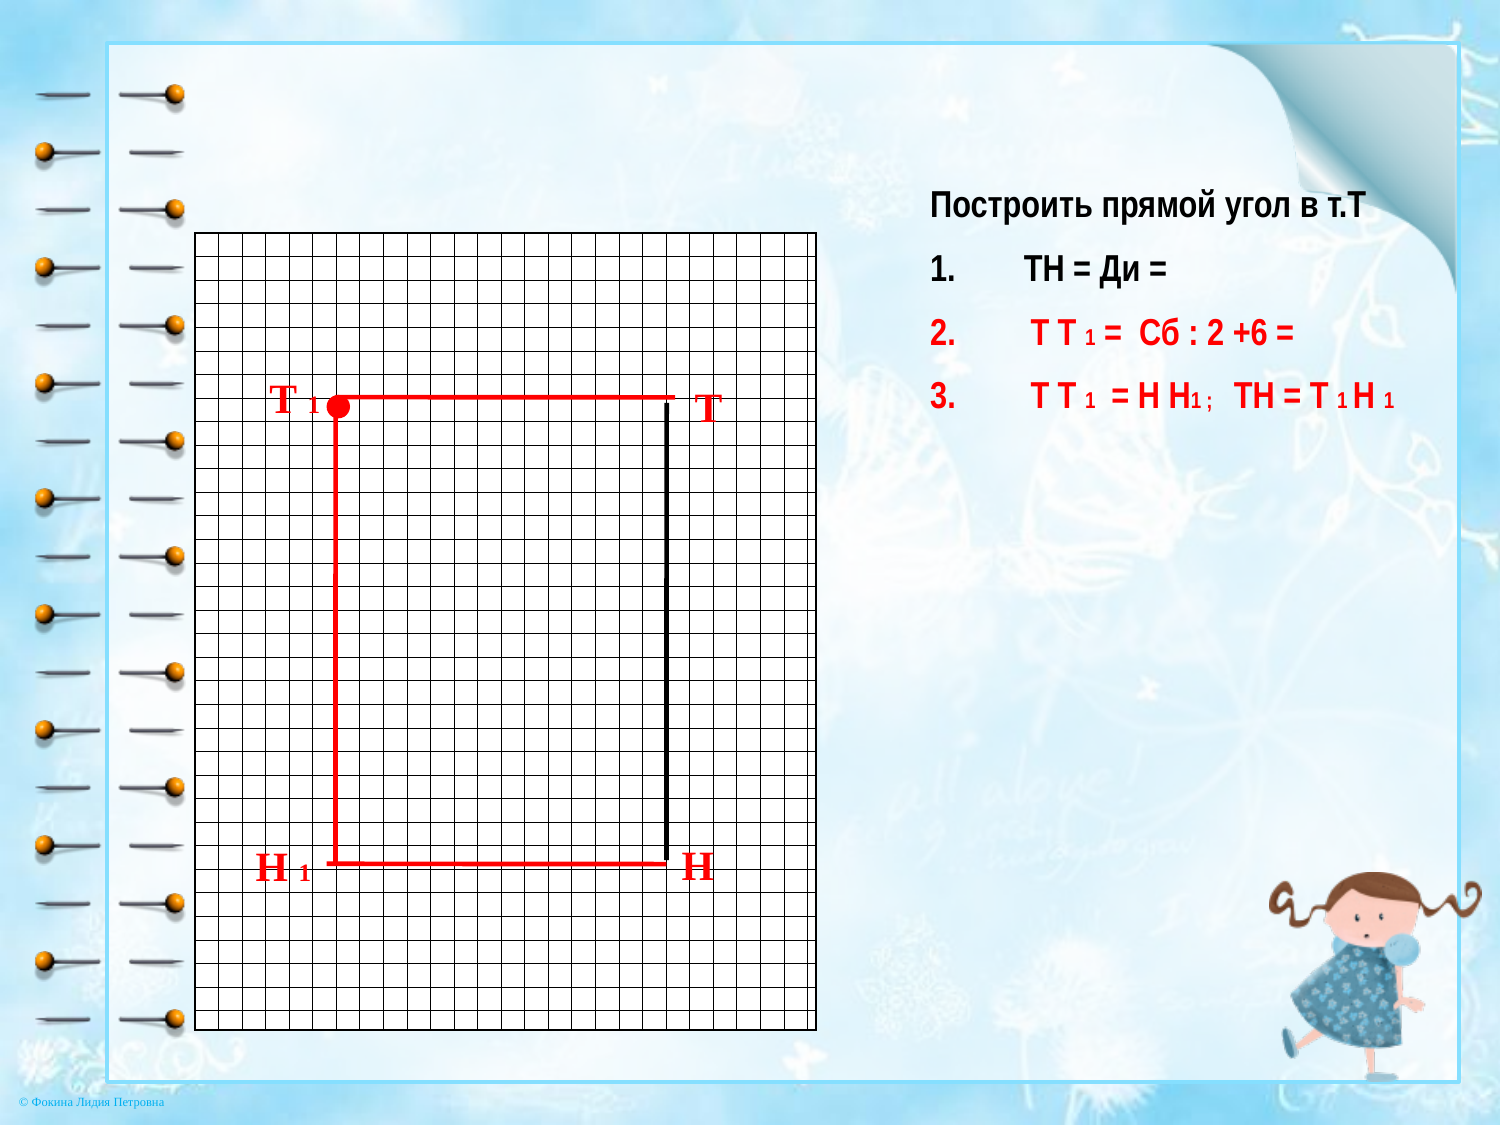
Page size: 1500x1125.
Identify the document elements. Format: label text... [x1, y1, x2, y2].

text_box Н 1 [240, 832, 327, 898]
text_box Т 1 [254, 364, 336, 430]
text_box [324, 392, 353, 421]
text_box Построить прямой угол в т.Т 1. ТН = Ди = Т Т 1 = Сб : 2 +6 = Т Т 1 = Н Н1 ; ТН = Т 1 Н 1 [915, 172, 1471, 424]
text_box [194, 233, 816, 633]
text_box Н [666, 831, 730, 897]
text_box [194, 641, 816, 1030]
picture [0, 0, 1500, 1125]
text_box Т [679, 373, 738, 439]
